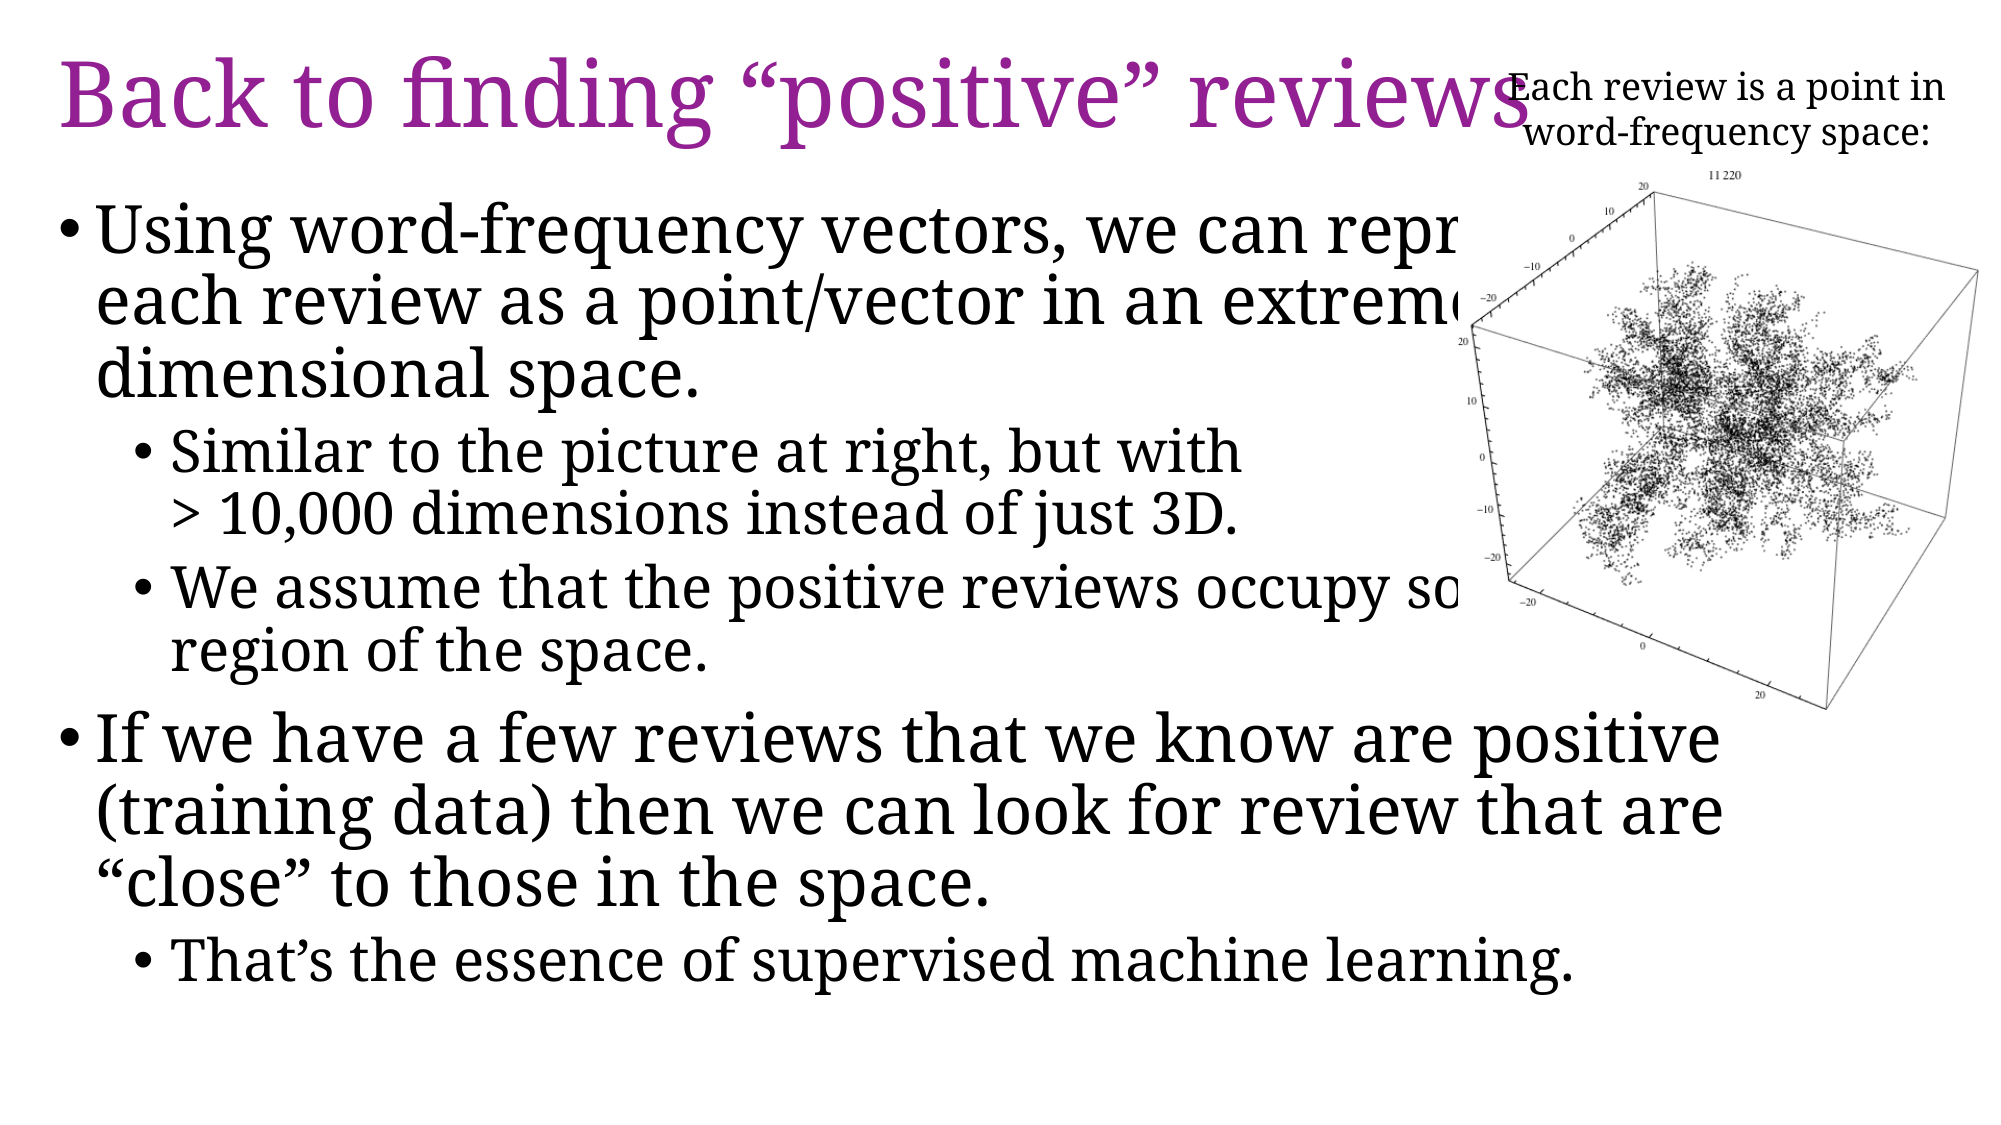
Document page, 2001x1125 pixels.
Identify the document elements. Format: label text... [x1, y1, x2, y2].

text_box Each review is a point in word-frequency space: [1475, 55, 1979, 161]
title Back to finding “positive” reviews [43, 25, 1953, 171]
list Using word-frequency vectors, we can represent each review as a point/vector in an extremely high- dimensional space. Similar to the picture at right, but with > 10,000 dimensions instead of just 3D. We assume that the positive reviews occupy some region of the space. If we have a few reviews that we know are positive (training data) then we can look for review that are “close” to those in the space. That’s the essence of supervised machine learning. [43, 188, 1953, 1106]
picture [1458, 170, 1979, 710]
